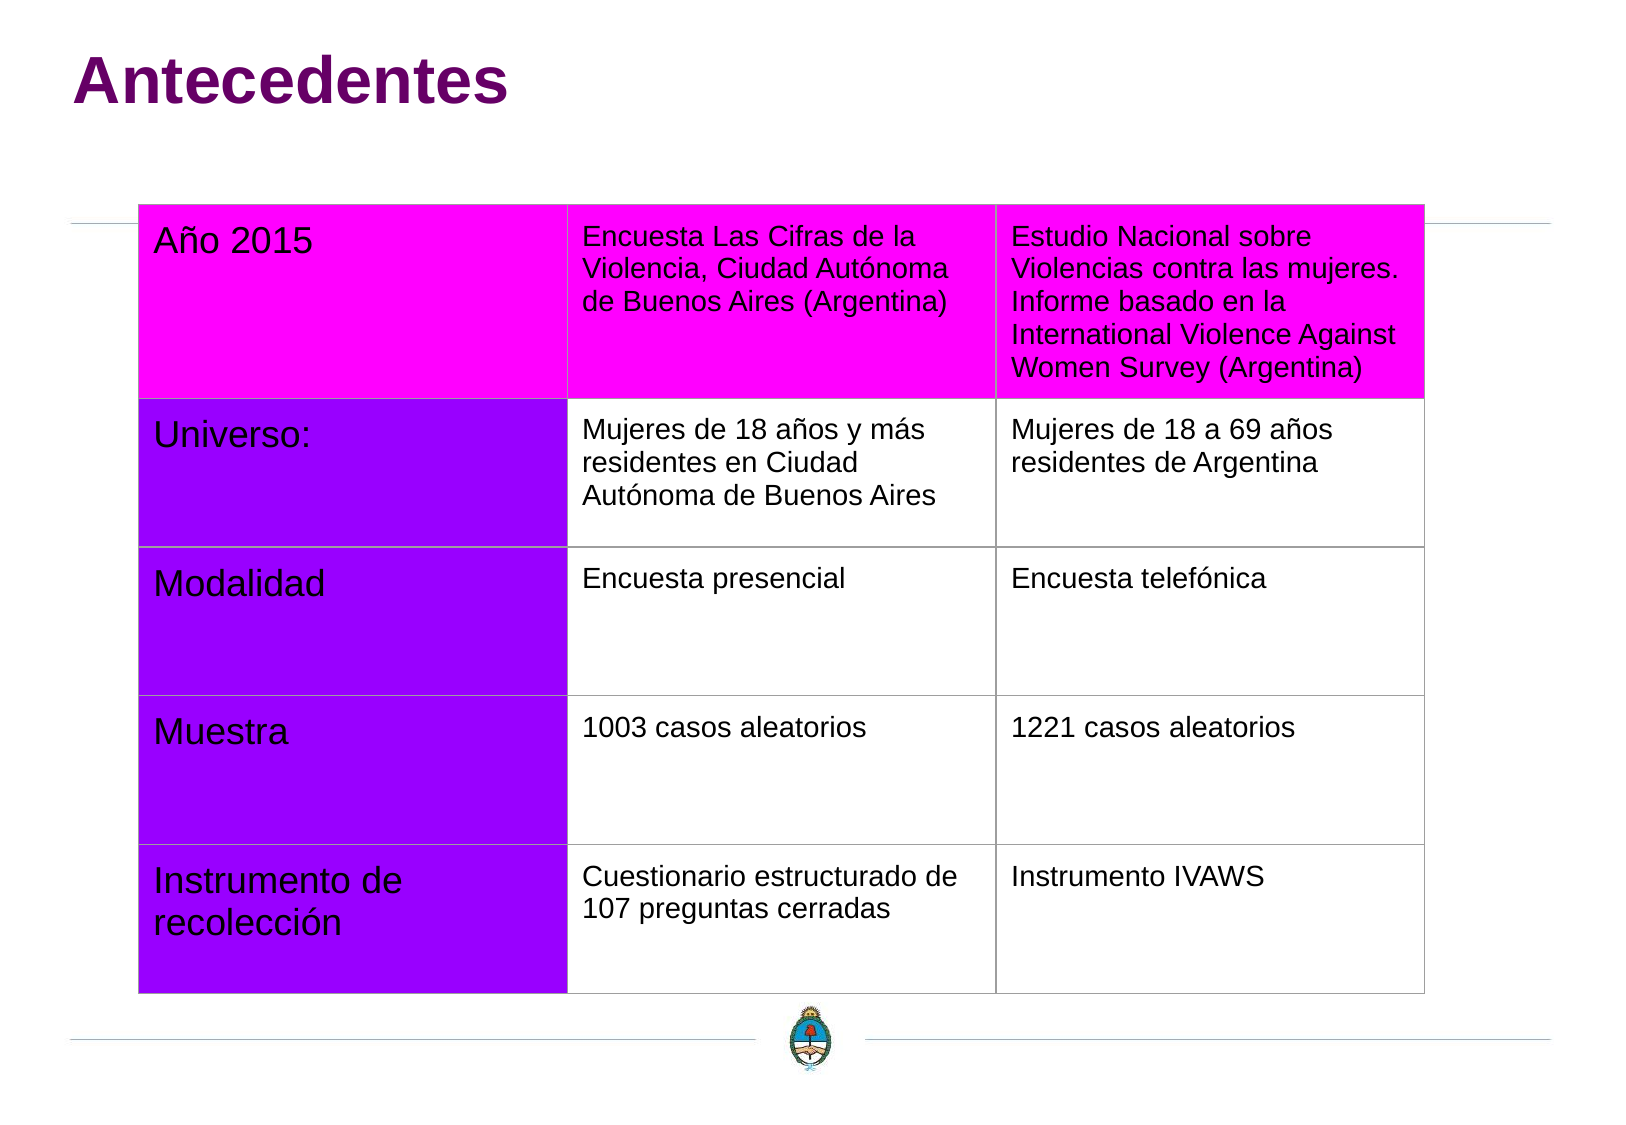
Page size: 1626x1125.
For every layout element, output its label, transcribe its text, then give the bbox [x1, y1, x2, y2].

table_cell Cuestionario estructurado de 107 preguntas cerradas [568, 845, 995, 993]
picture [64, 216, 1554, 1075]
table_cell Encuesta telefónica [997, 548, 1424, 695]
table_cell Muestra [139, 696, 567, 844]
title Antecedentes [72, 36, 909, 121]
table_header Estudio Nacional sobre Violencias contra las mujeres. Informe basado en la International Violence Against Women Survey (Argentina) [997, 205, 1424, 398]
table_cell Instrumento de recolección [139, 845, 567, 993]
table_cell Instrumento IVAWS [997, 845, 1424, 993]
table_header Año 2015 [139, 205, 567, 398]
table_cell Universo: [139, 399, 567, 546]
table_cell 1221 casos aleatorios [997, 696, 1424, 844]
table_cell Mujeres de 18 a 69 años residentes de Argentina [997, 399, 1424, 546]
table_cell Encuesta presencial [568, 548, 995, 695]
table_cell Modalidad [139, 548, 567, 695]
table_cell Mujeres de 18 años y más residentes en Ciudad Autónoma de Buenos Aires [568, 399, 995, 546]
table_cell 1003 casos aleatorios [568, 696, 995, 844]
table_header Encuesta Las Cifras de la Violencia, Ciudad Autónoma de Buenos Aires (Argentina) [568, 205, 995, 398]
